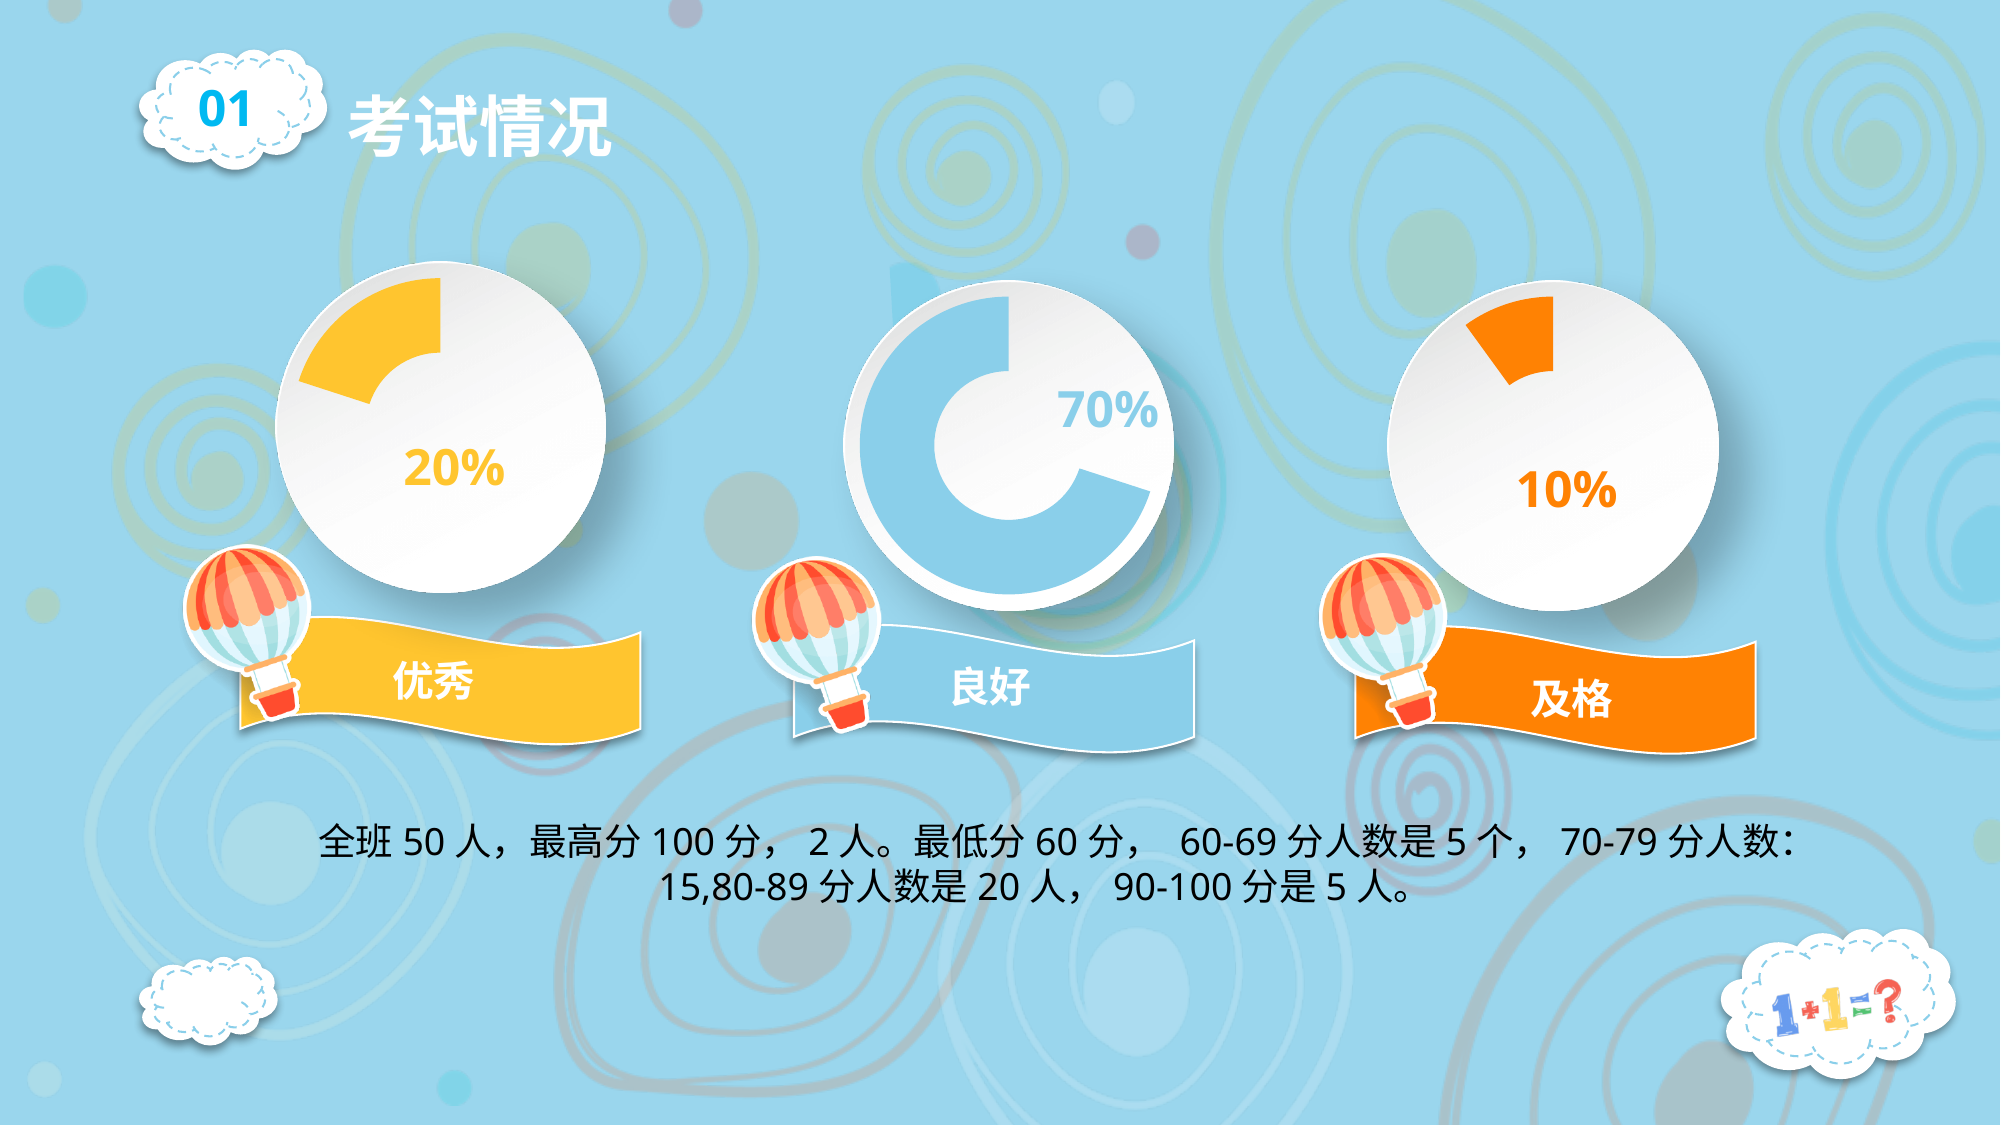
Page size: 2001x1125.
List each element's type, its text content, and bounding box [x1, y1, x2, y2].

text_box [1716, 640, 1757, 652]
text_box 考试情况 [331, 77, 643, 173]
text_box 良好 [882, 640, 1215, 732]
text_box [882, 623, 998, 640]
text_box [139, 956, 278, 1046]
text_box [963, 732, 1196, 754]
text_box 及格 [1347, 652, 1797, 744]
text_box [139, 49, 327, 170]
picture [747, 556, 882, 737]
text_box 全班50人，最高分100分，2人。最低分60分， 60-69分人数是5个，70-79分人数：15,80-89分人数是20人，90-100分是5人。 [301, 810, 1797, 916]
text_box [1721, 928, 1956, 1079]
text_box [239, 726, 251, 731]
text_box 优秀 [209, 633, 659, 726]
picture [1314, 553, 1448, 734]
picture [178, 544, 312, 725]
text_box [1579, 744, 1743, 755]
text_box [1448, 625, 1618, 652]
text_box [775, 280, 1242, 611]
text_box [420, 726, 642, 746]
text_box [207, 261, 674, 593]
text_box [1320, 280, 1786, 611]
